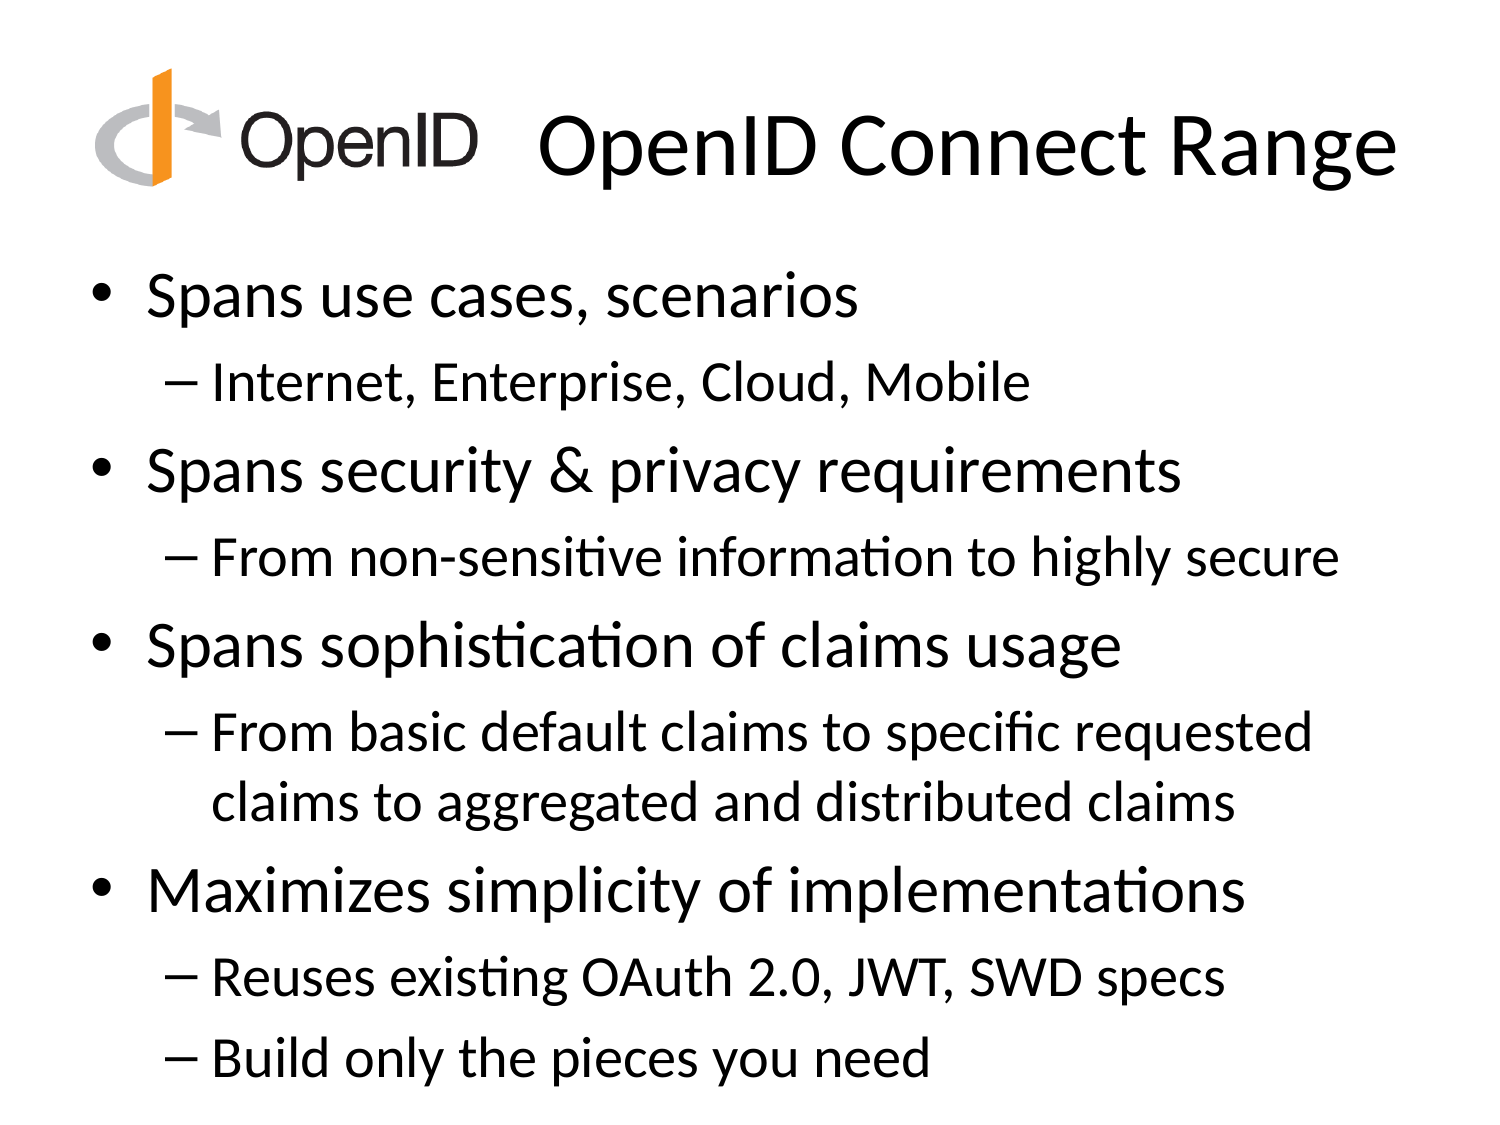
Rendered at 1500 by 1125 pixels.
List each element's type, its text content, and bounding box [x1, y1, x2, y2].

title OpenID Connect Range [512, 45, 1425, 233]
picture [64, 44, 513, 225]
list Spans use cases, scenarios Internet, Enterprise, Cloud, Mobile Spans security & privacy requirements From non-sensitive information to highly secure Spans sophistication of claims usage From basic default claims to specific requested claims to aggregated and distributed claims Maximizes simplicity of implementations Reuses existing OAuth 2.0, JWT, SWD specs Build only the pieces you need [75, 243, 1425, 1107]
